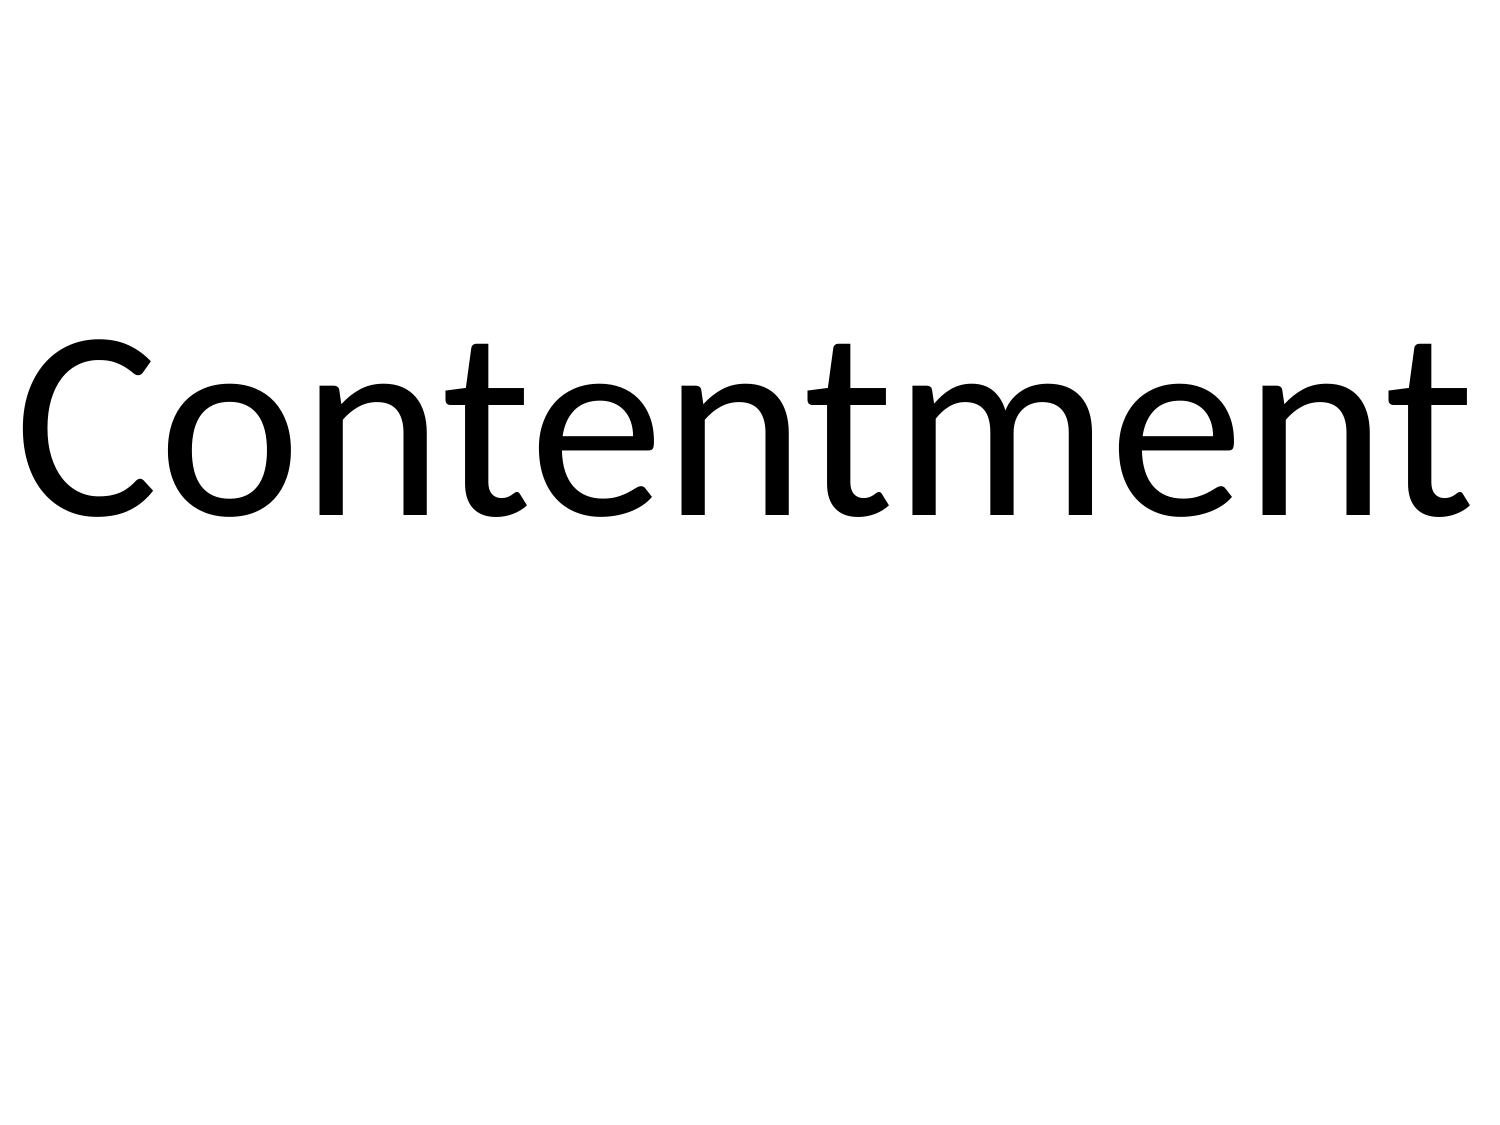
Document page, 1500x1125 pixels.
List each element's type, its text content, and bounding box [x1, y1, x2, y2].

text_box Contentment [0, 237, 1500, 578]
